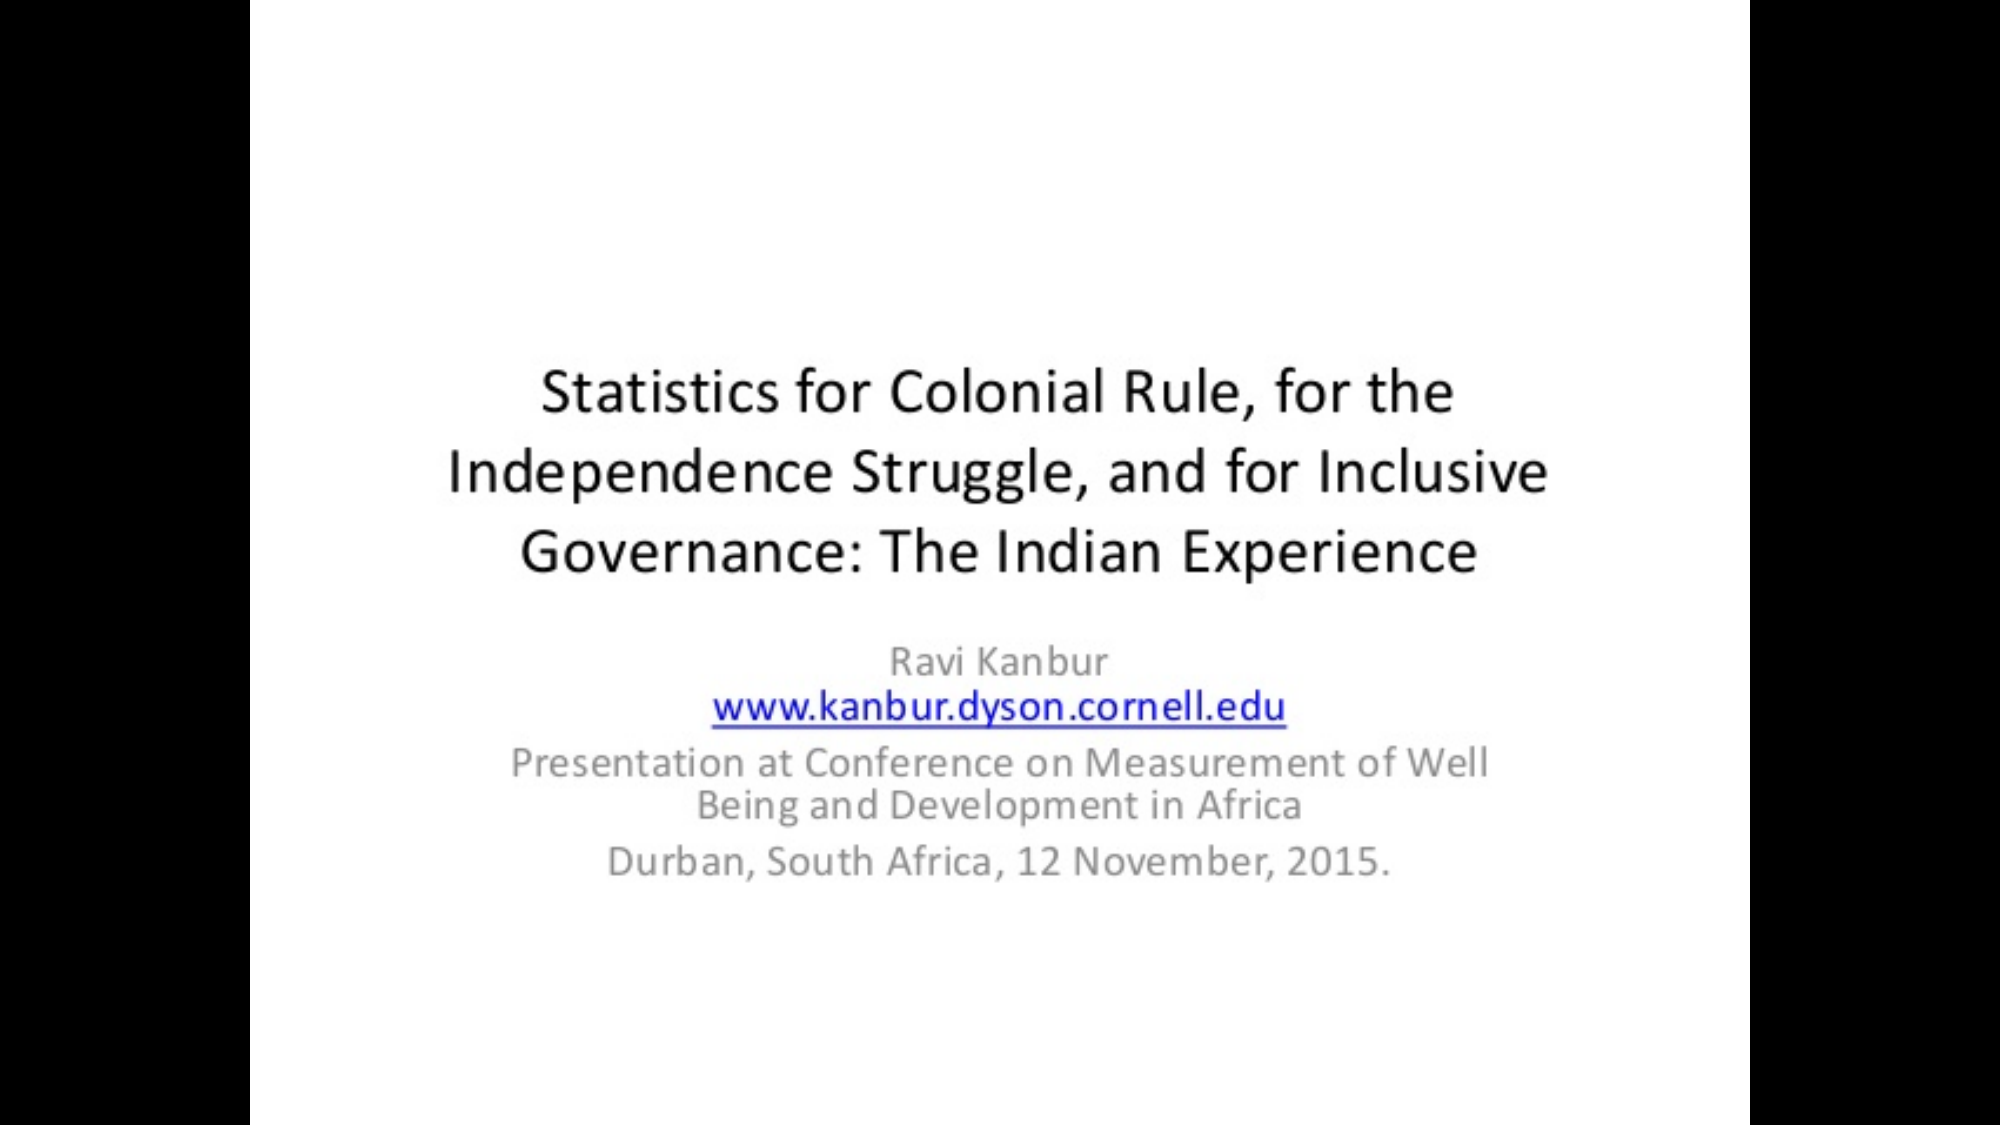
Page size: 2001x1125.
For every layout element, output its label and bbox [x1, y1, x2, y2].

picture [250, 0, 1750, 1125]
